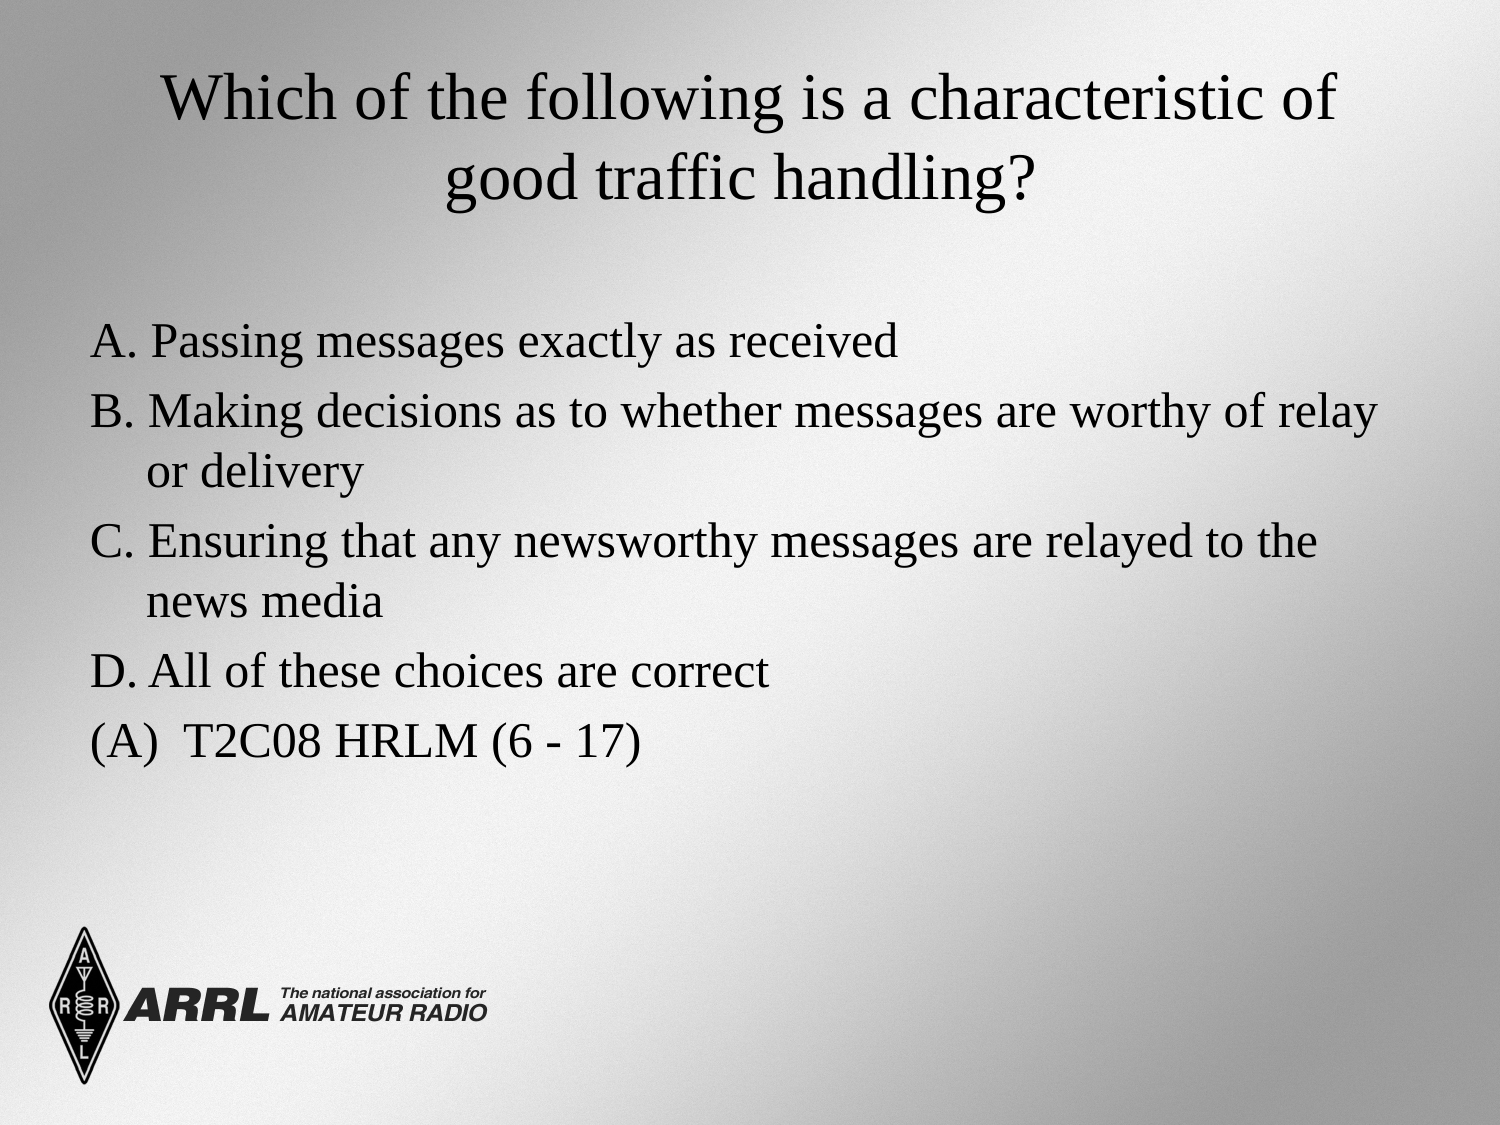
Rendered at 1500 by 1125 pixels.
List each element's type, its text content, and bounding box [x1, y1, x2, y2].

title Which of the following is a characteristic of good traffic handling? [75, 45, 1425, 233]
list A. Passing messages exactly as received B. Making decisions as to whether messages are worthy of relay or delivery C. Ensuring that any newsworthy messages are relayed to the news media D. All of these choices are correct (A) T2C08 HRLM (6 - 17) [75, 299, 1425, 1005]
picture [0, 0, 1500, 1125]
